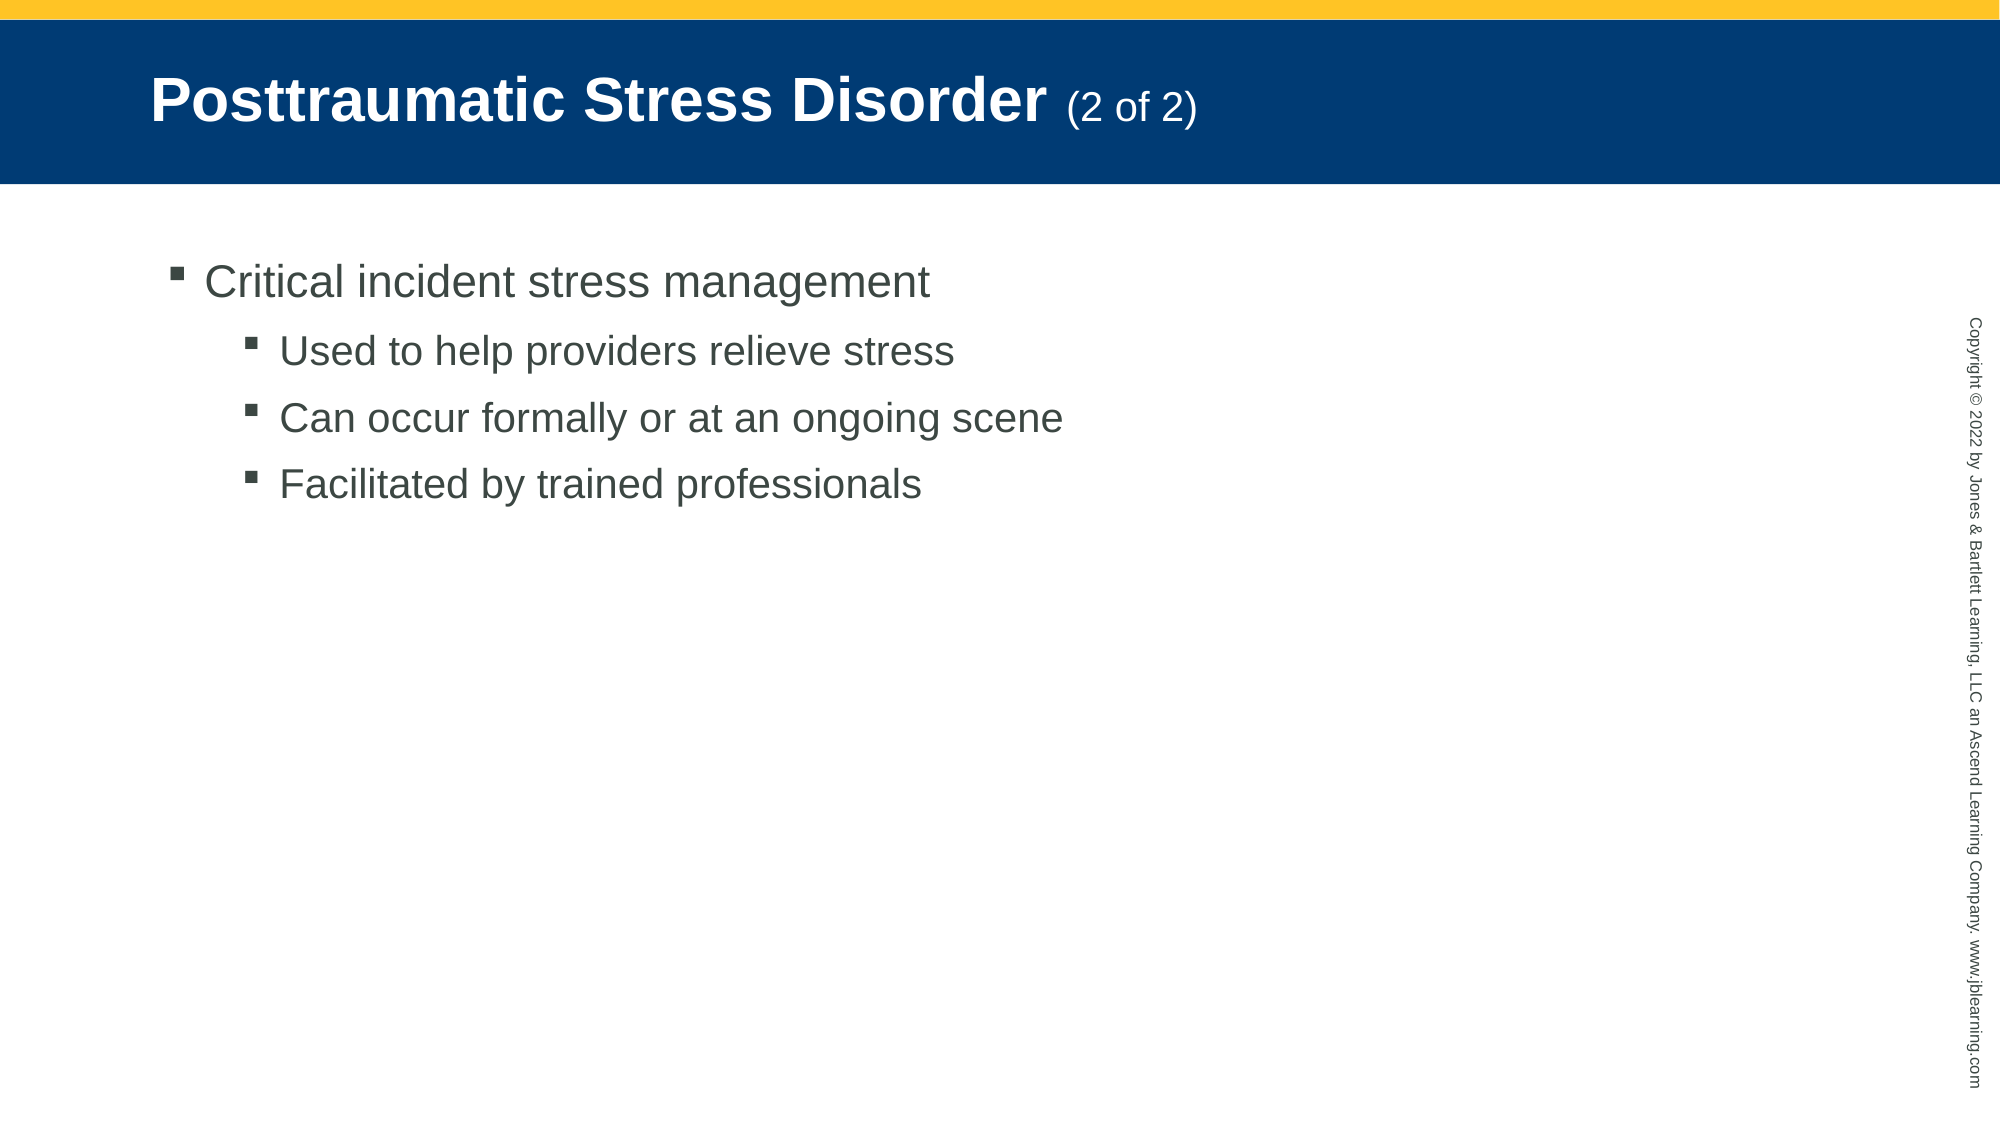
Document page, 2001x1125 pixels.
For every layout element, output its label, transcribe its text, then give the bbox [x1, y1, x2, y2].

list Critical incident stress management Used to help providers relieve stress Can occur formally or at an ongoing scene Facilitated by trained professionals [151, 244, 1840, 1016]
title Posttraumatic Stress Disorder (2 of 2) [0, 19, 2000, 185]
